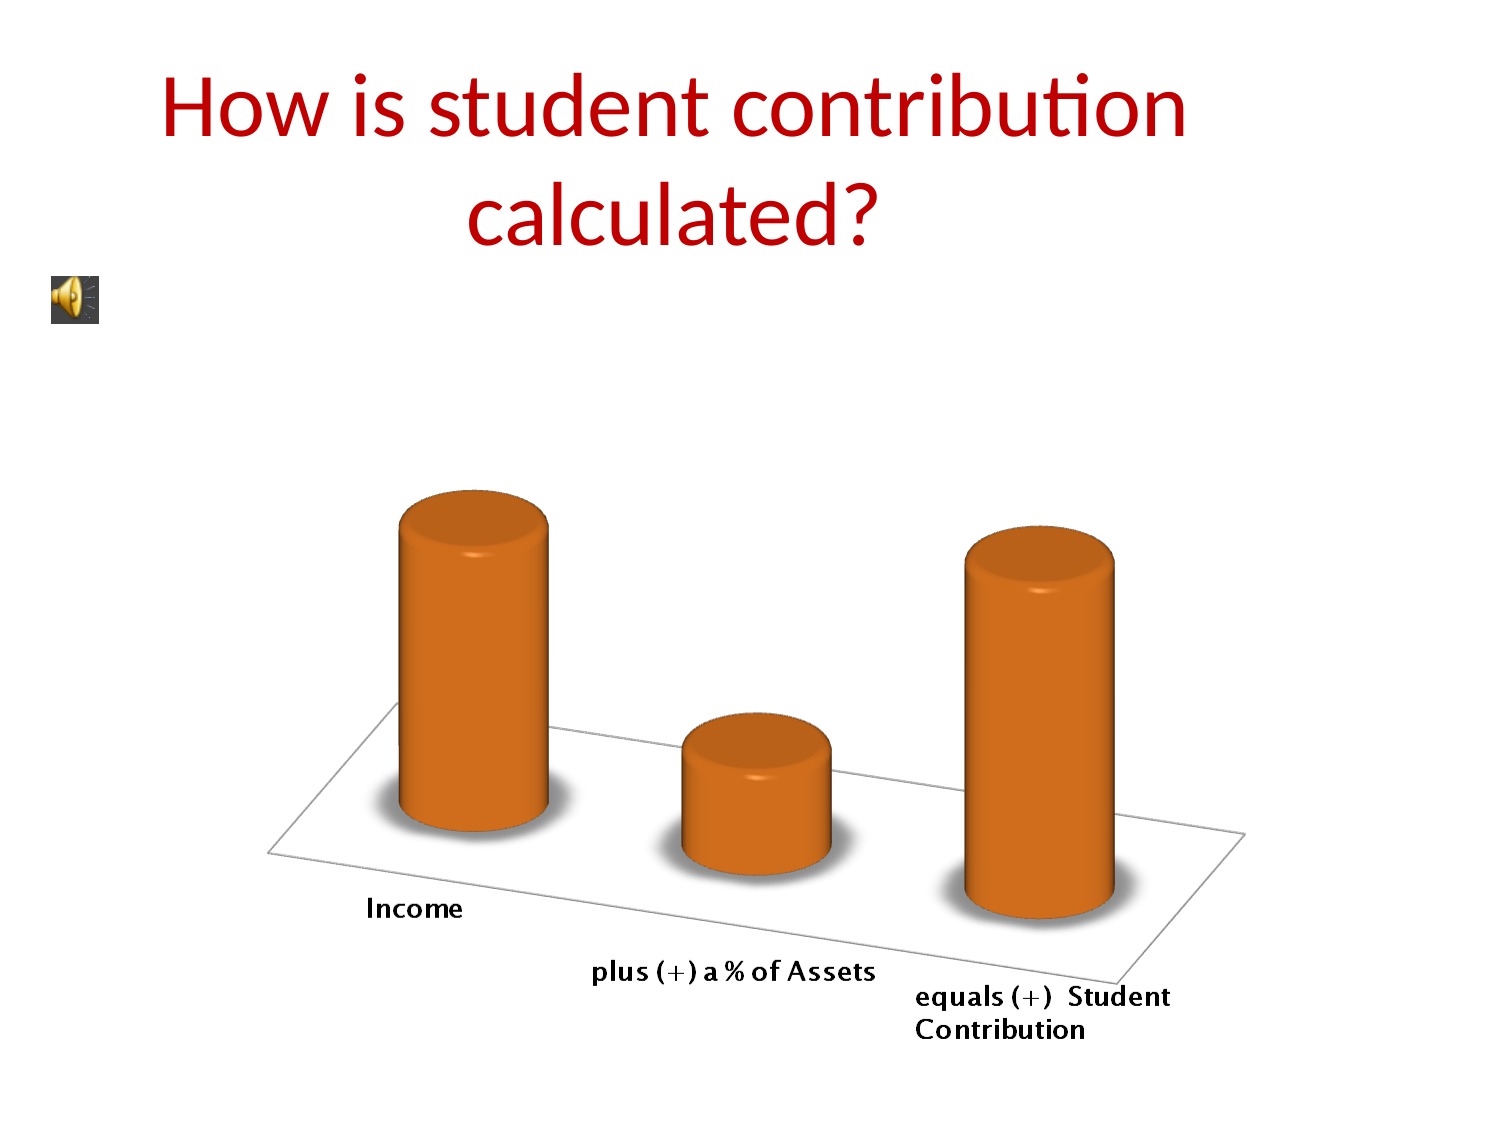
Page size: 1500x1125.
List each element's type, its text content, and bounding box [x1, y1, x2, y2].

title How is student contribution calculated? [75, 37, 1275, 273]
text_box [74, 287, 1438, 1080]
picture [49, 274, 101, 326]
